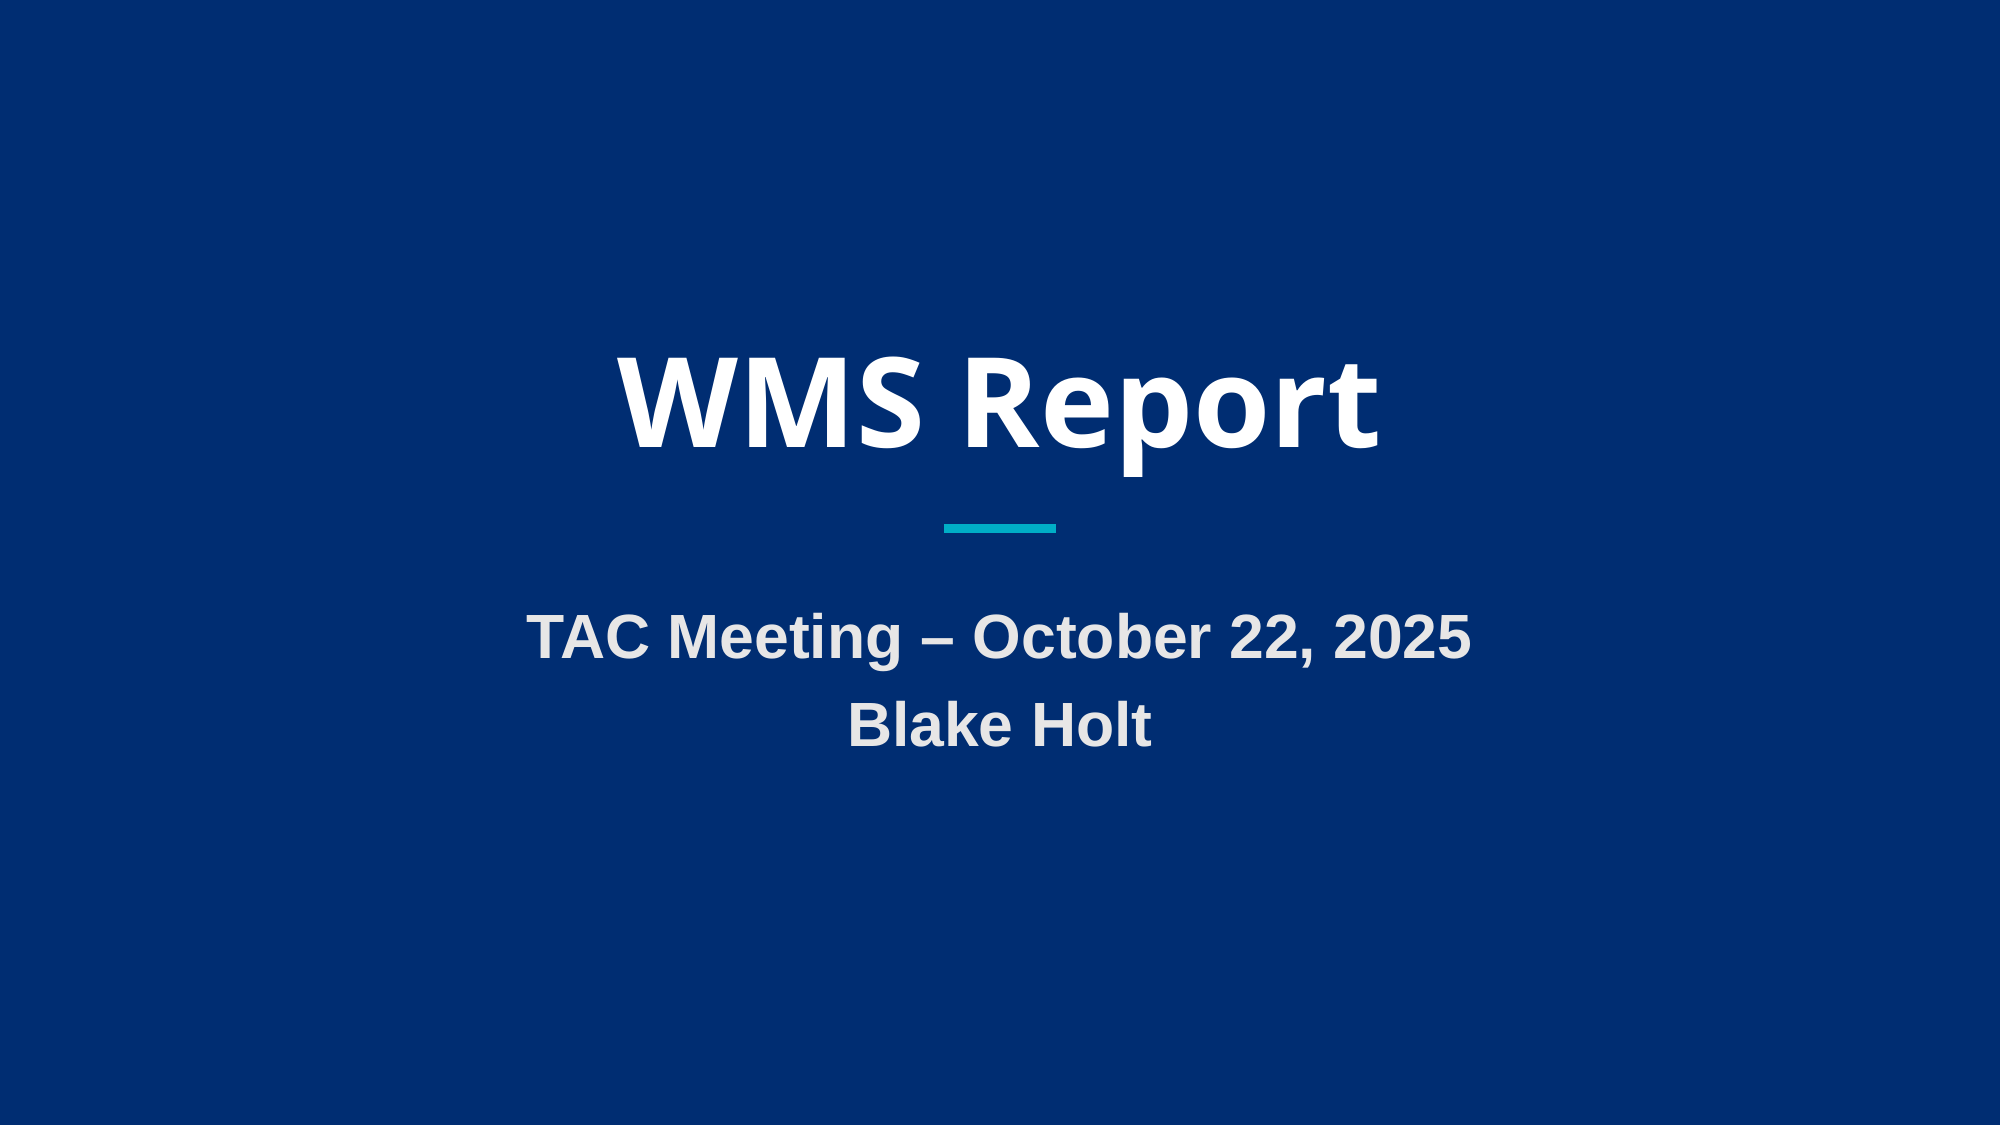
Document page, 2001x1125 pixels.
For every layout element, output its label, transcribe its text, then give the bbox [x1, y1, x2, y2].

title WMS Report [249, 330, 1750, 483]
subtitle TAC Meeting – October 22, 2025 Blake Holt [249, 596, 1750, 770]
